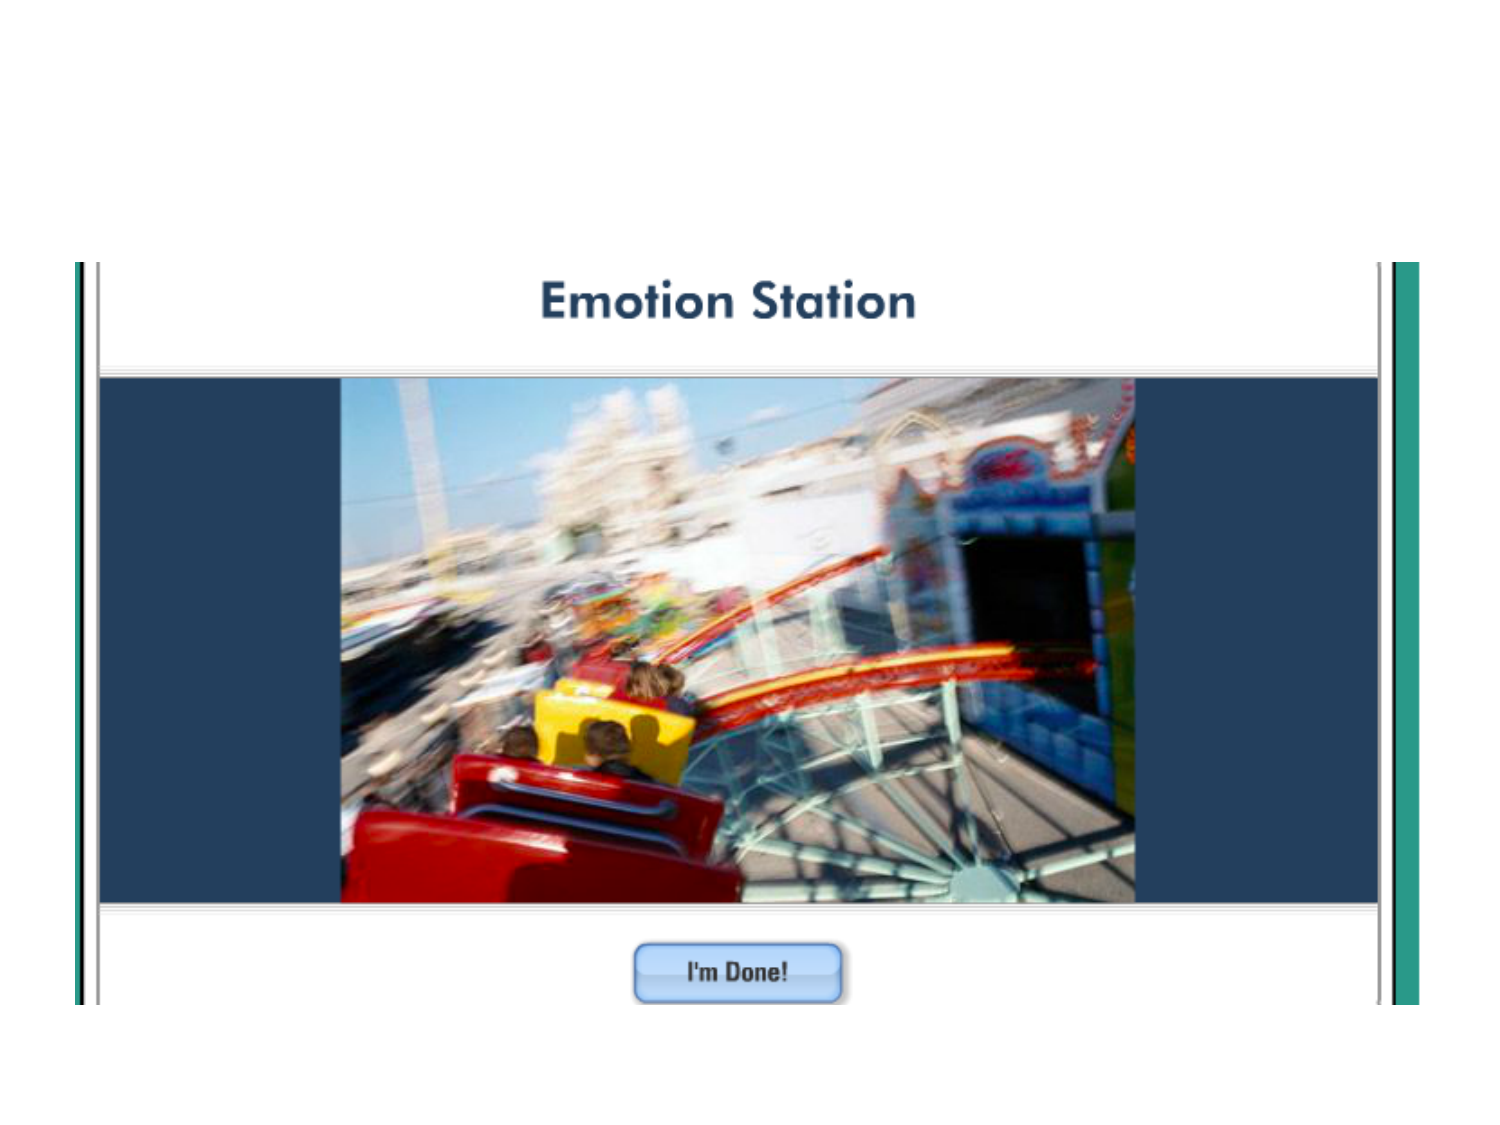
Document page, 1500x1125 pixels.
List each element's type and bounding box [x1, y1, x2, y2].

list [74, 262, 1426, 1006]
